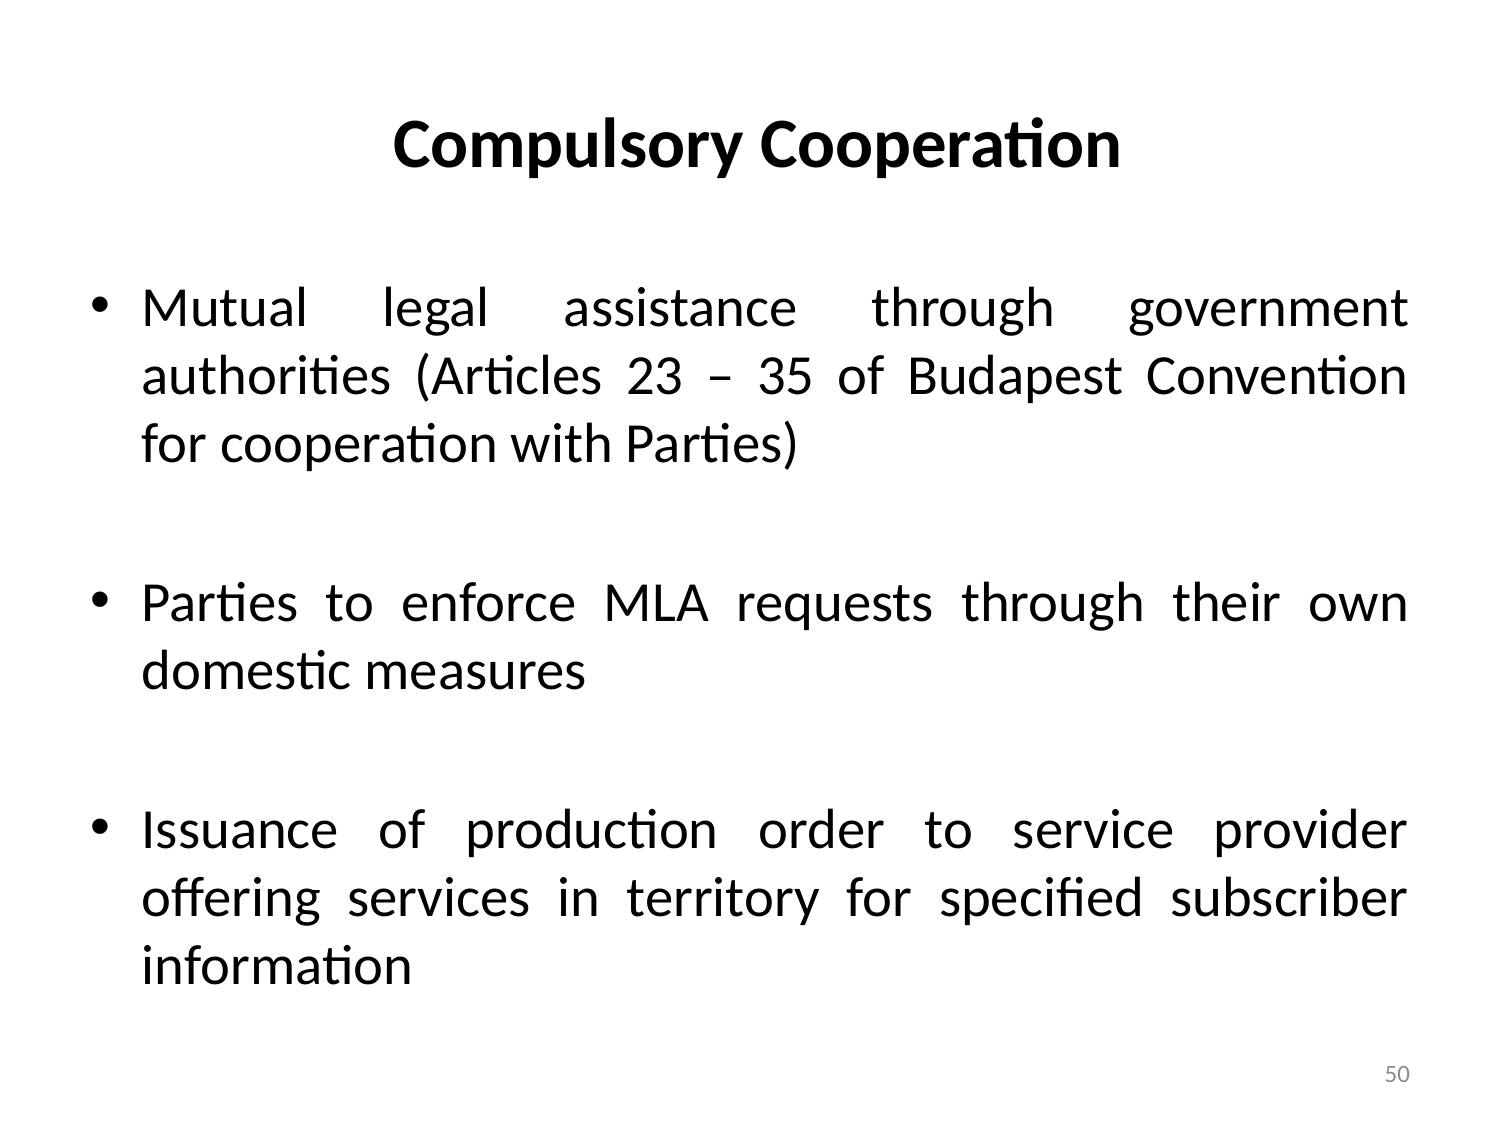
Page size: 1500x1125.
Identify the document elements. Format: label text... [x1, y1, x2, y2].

title Compulsory Cooperation [75, 35, 1442, 242]
list Mutual legal assistance through government authorities (Articles 23 – 35 of Budapest Convention for cooperation with Parties) Parties to enforce MLA requests through their own domestic measures Issuance of production order to service provider offering services in territory for specified subscriber information [75, 262, 1425, 1005]
slide_number 50 [1074, 1042, 1425, 1103]
